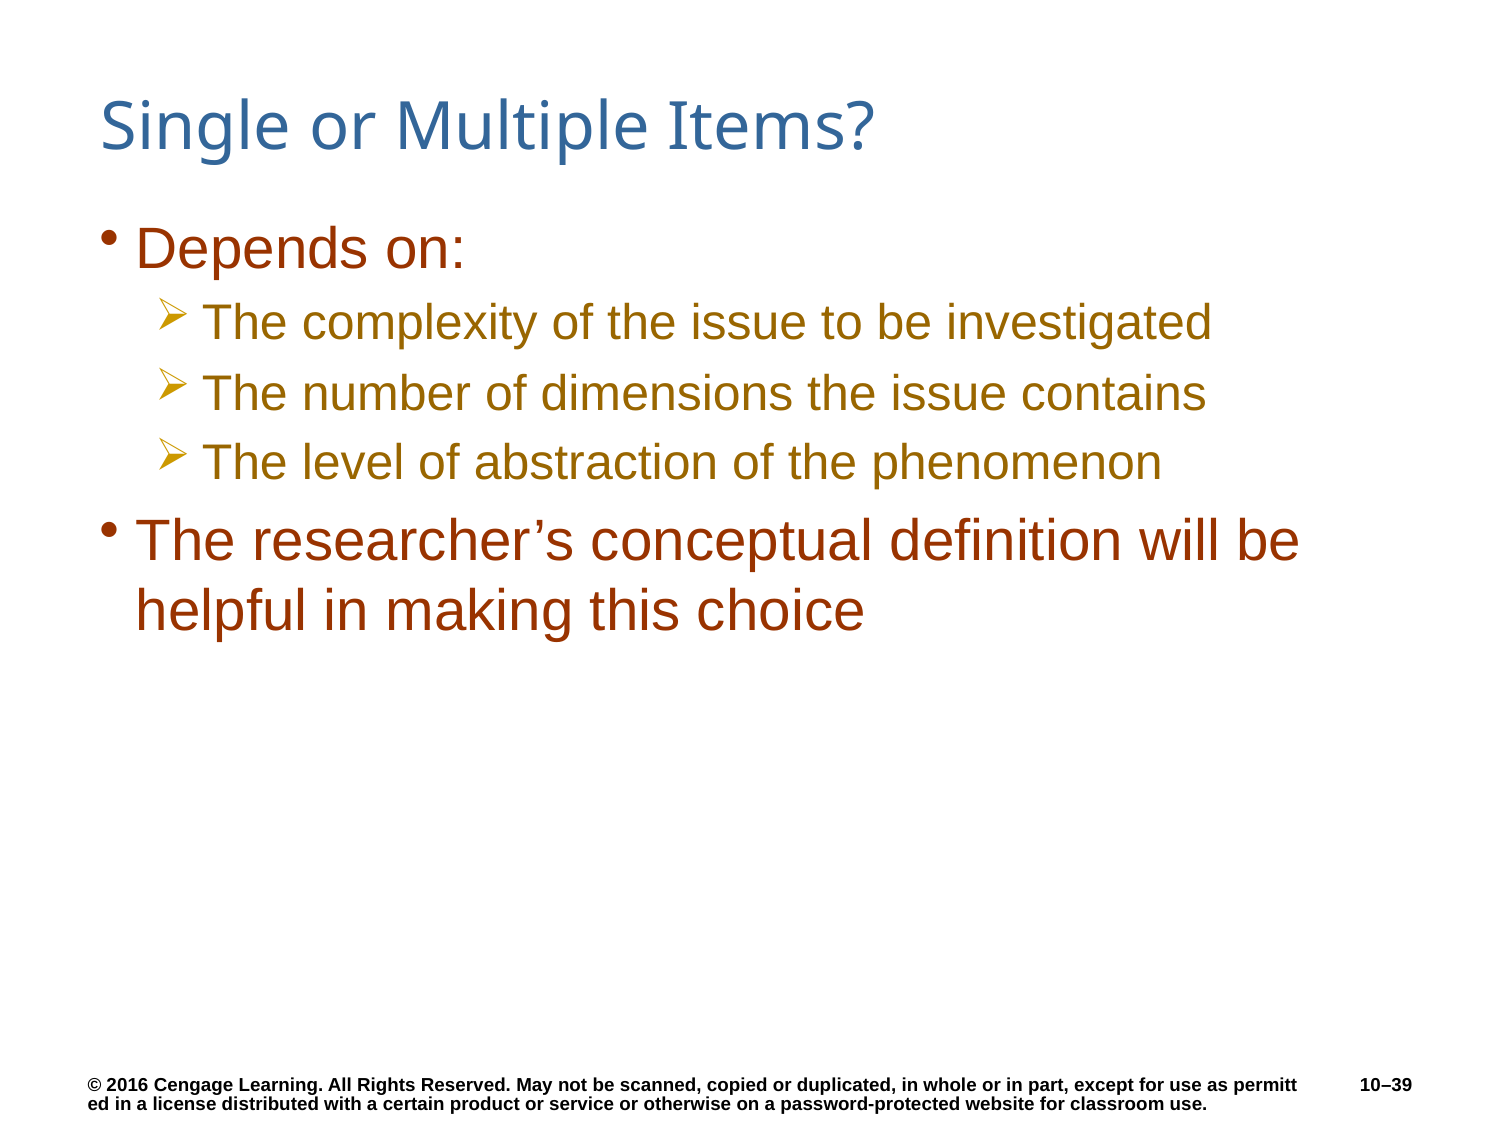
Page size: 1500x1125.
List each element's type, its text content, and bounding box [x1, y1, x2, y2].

slide_number 10–39 [1050, 1042, 1413, 1103]
title Single or Multiple Items? [85, 75, 1411, 171]
list Depends on: The complexity of the issue to be investigated The number of dimensions the issue contains The level of abstraction of the phenomenon The researcher’s conceptual definition will be helpful in making this choice [84, 202, 1414, 1013]
footer © 2016 Cengage Learning. All Rights Reserved. May not be scanned, copied or duplicated, in whole or in part, except for use as permitted in a license distributed with a certain product or service or otherwise on a password-protected website for classroom use. [87, 1057, 1050, 1103]
